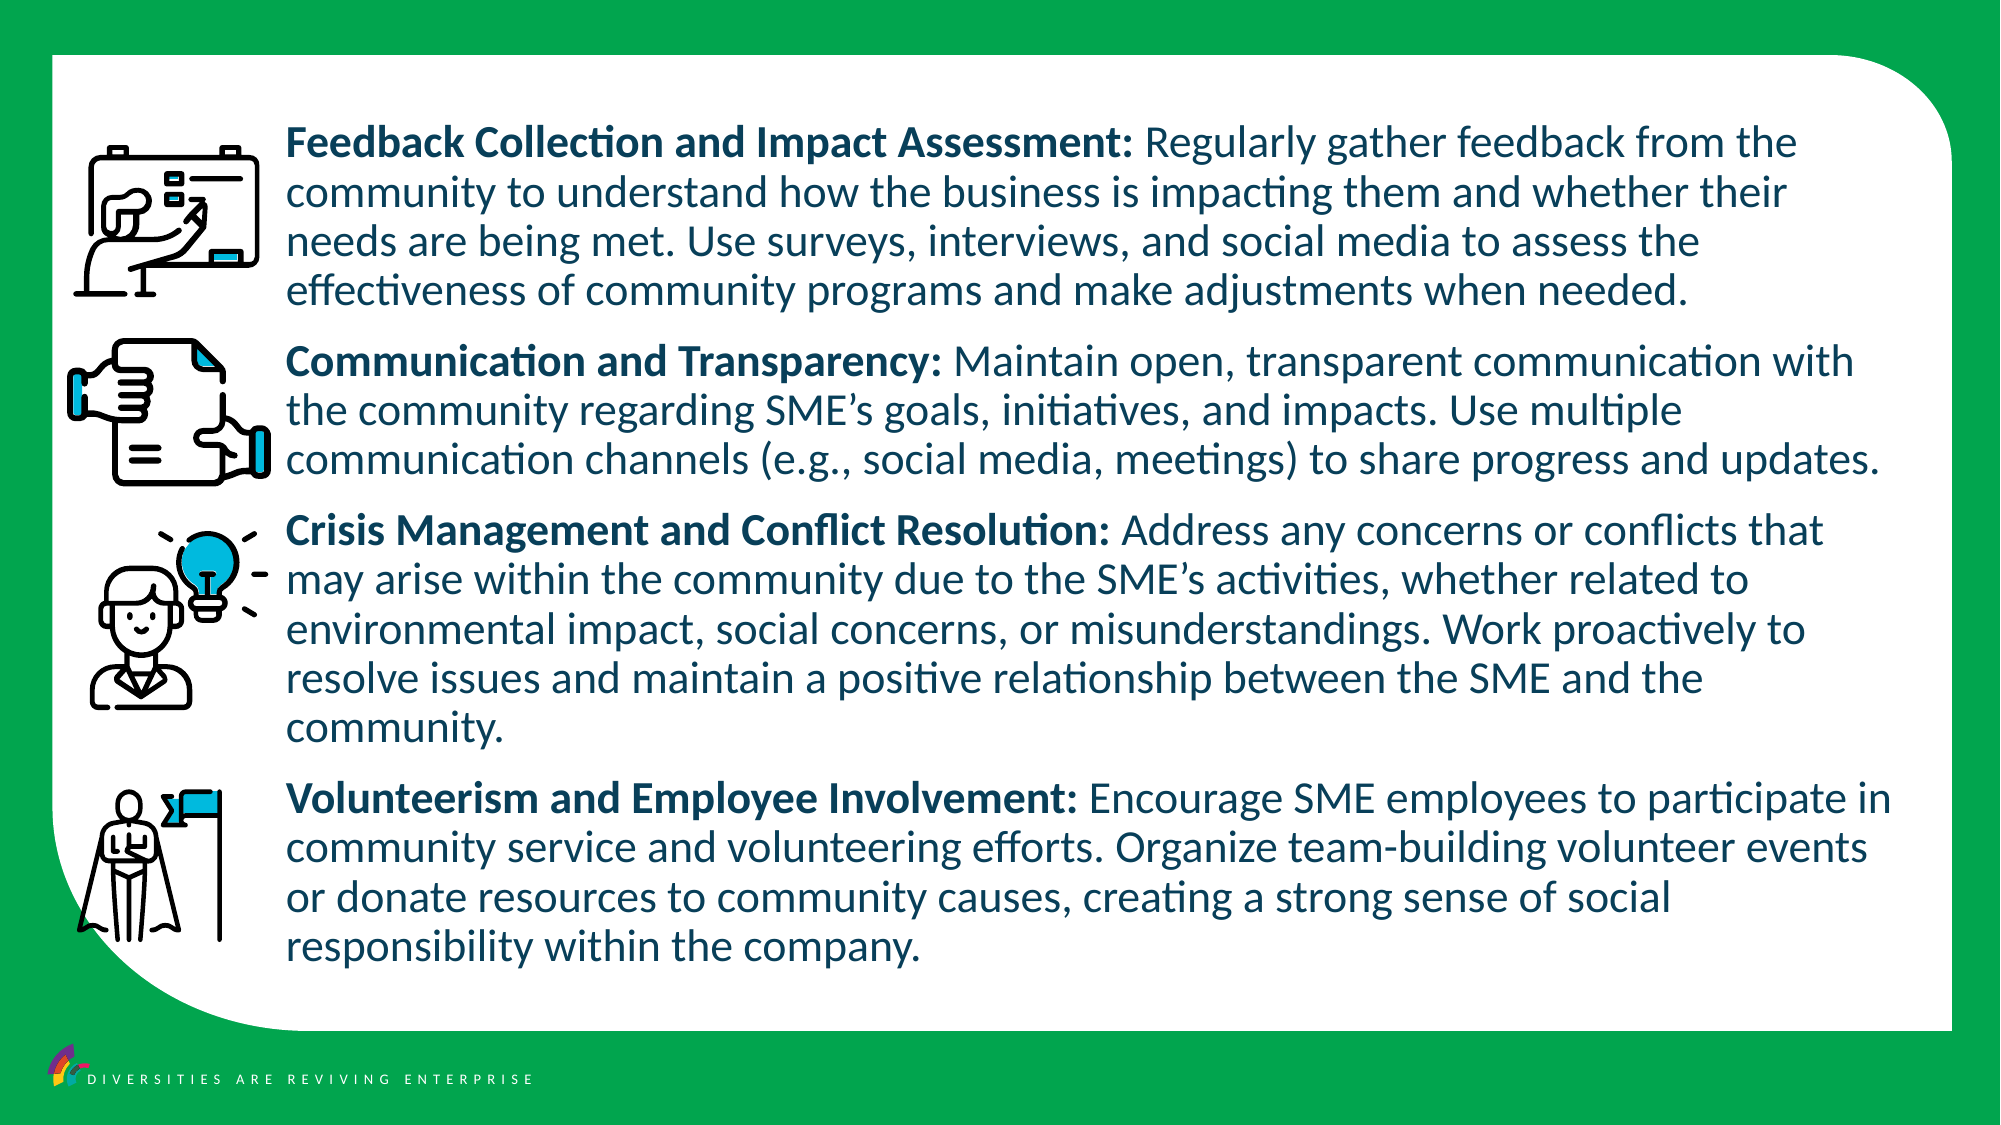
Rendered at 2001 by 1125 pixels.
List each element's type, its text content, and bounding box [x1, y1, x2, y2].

list Feedback Collection and Impact Assessment: Regularly gather feedback from the community to understand how the business is impacting them and whether their needs are being met. Use surveys, interviews, and social media to assess the effectiveness of community programs and make adjustments when needed. Communication and Transparency: Maintain open, transparent communication with the community regarding SME’s goals, initiatives, and impacts. Use multiple communication channels (e.g., social media, meetings) to share progress and updates. Crisis Management and Conflict Resolution: Address any concerns or conflicts that may arise within the community due to the SME’s activities, whether related to environmental impact, social concerns, or misunderstandings. Work proactively to resolve issues and maintain a positive relationship between the SME and the community. Volunteerism and Employee Involvement: Encourage SME employees to participate in community service and volunteering efforts. Organize team-building volunteer events or donate resources to community causes, creating a strong sense of social responsibility within the company. [271, 110, 1923, 743]
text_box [73, 145, 260, 298]
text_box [76, 789, 222, 943]
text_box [89, 531, 269, 711]
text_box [67, 337, 271, 487]
